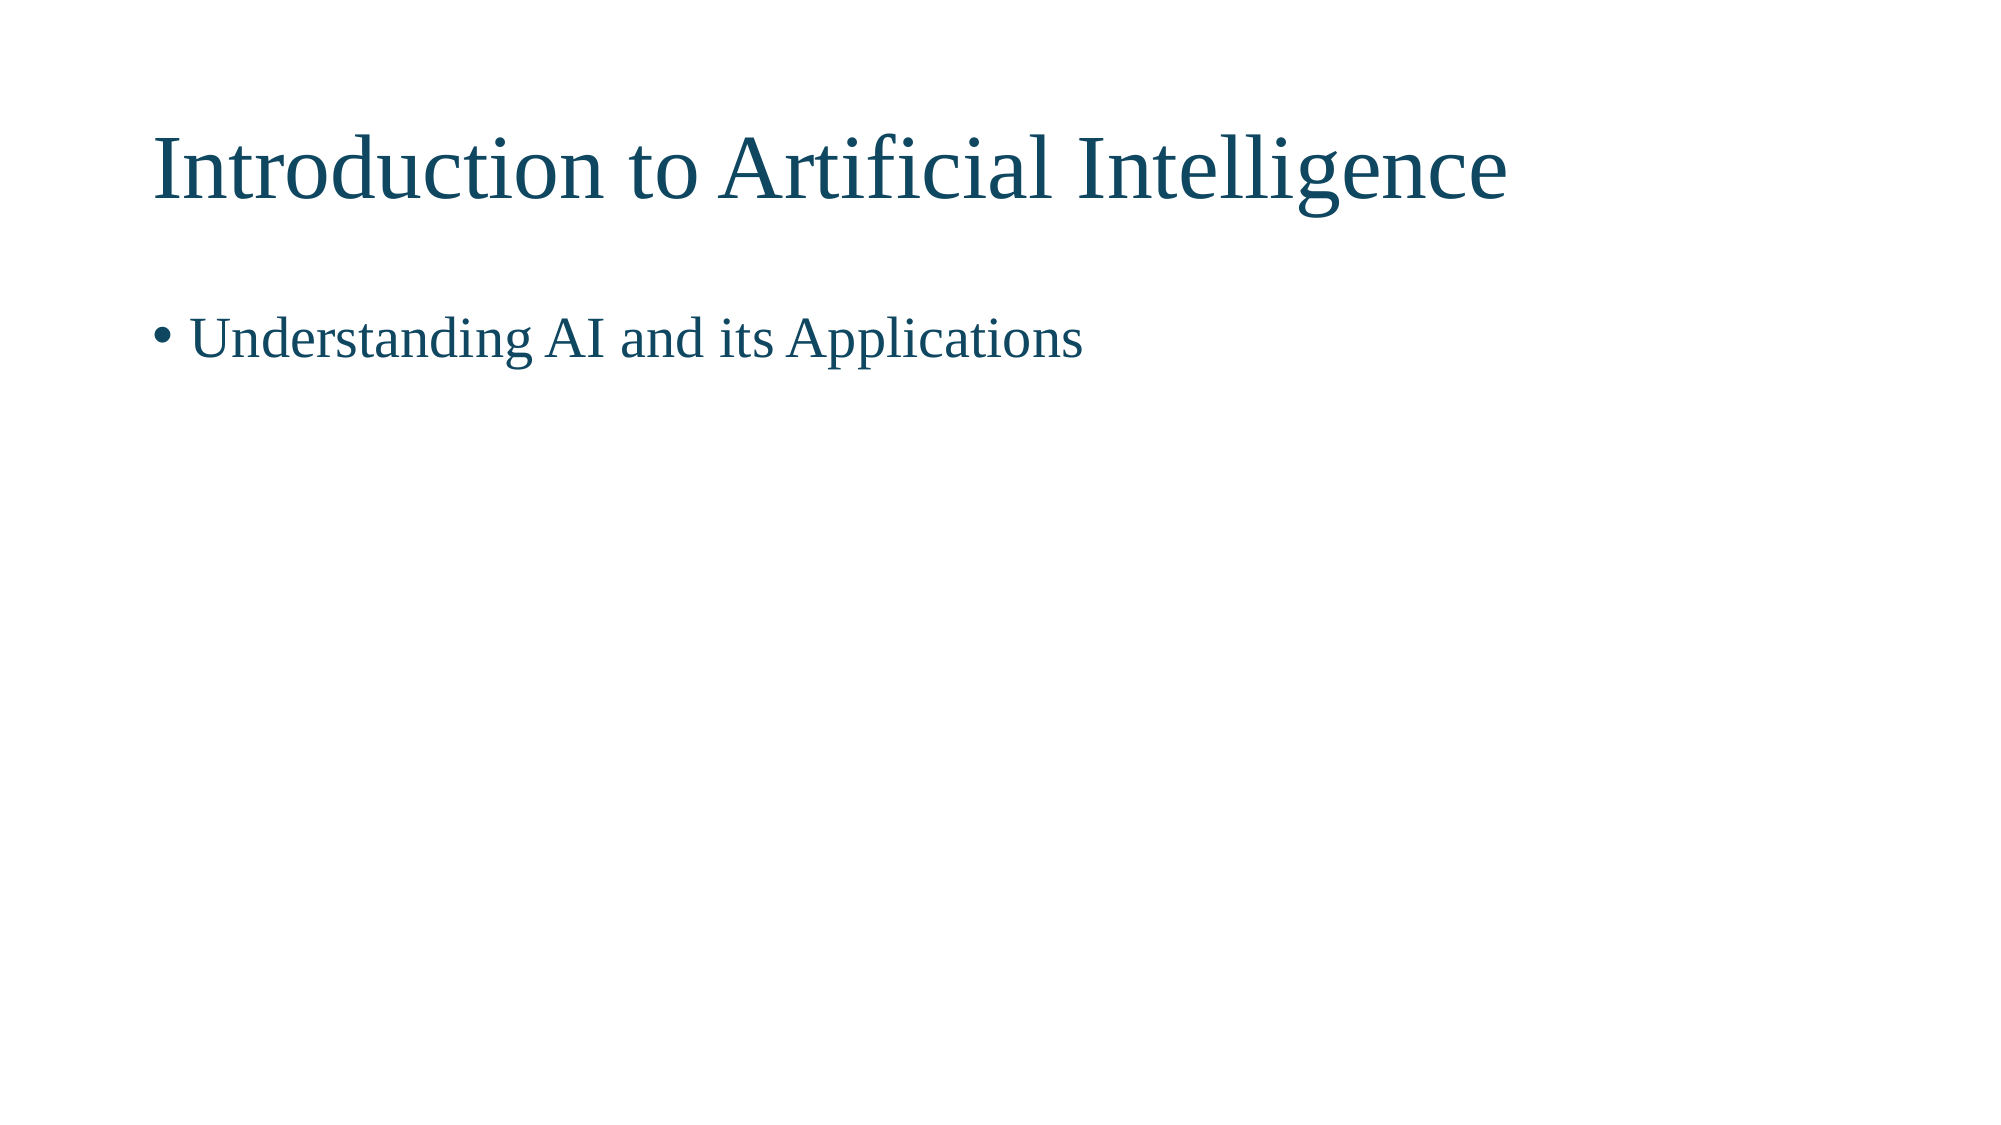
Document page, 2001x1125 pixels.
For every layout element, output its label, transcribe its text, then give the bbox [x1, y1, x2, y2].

list Understanding AI and its Applications [137, 299, 1863, 1014]
title Introduction to Artificial Intelligence [137, 59, 1863, 278]
